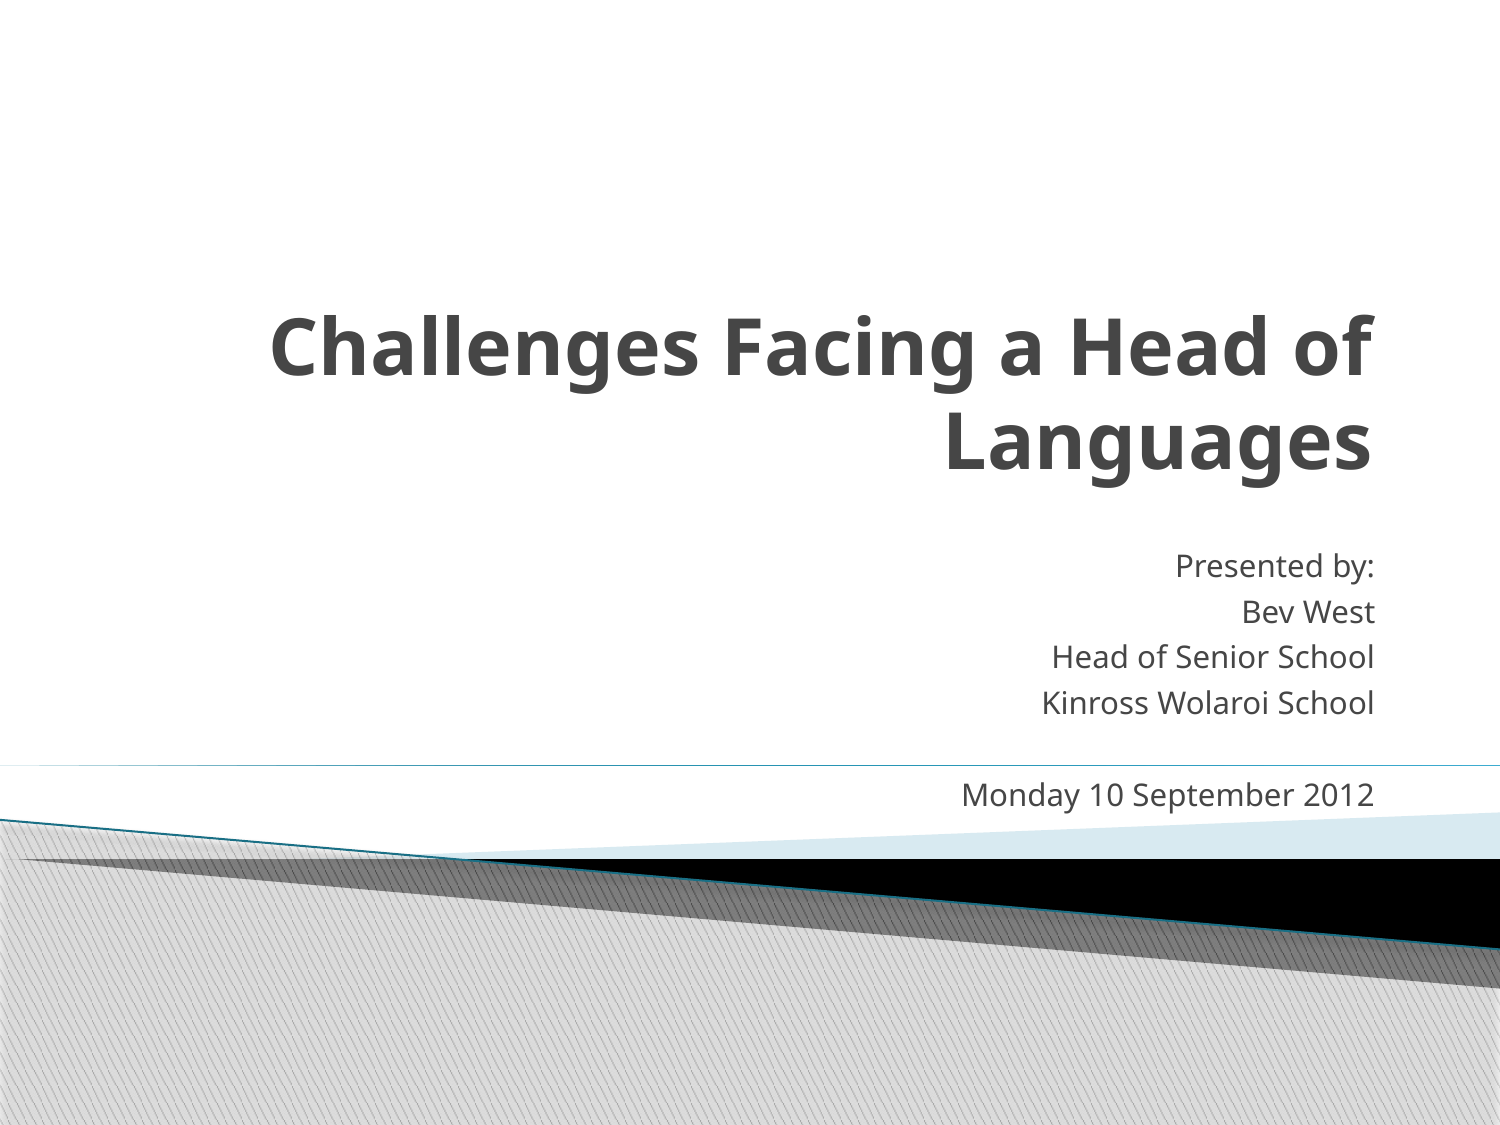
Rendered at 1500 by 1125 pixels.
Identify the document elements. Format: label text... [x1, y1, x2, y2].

subtitle Presented by: Bev West Head of Senior School Kinross Wolaroi School Monday 10 September 2012 [118, 538, 1394, 823]
picture [5, 859, 1500, 989]
title Challenges Facing a Head of Languages [112, 287, 1388, 588]
